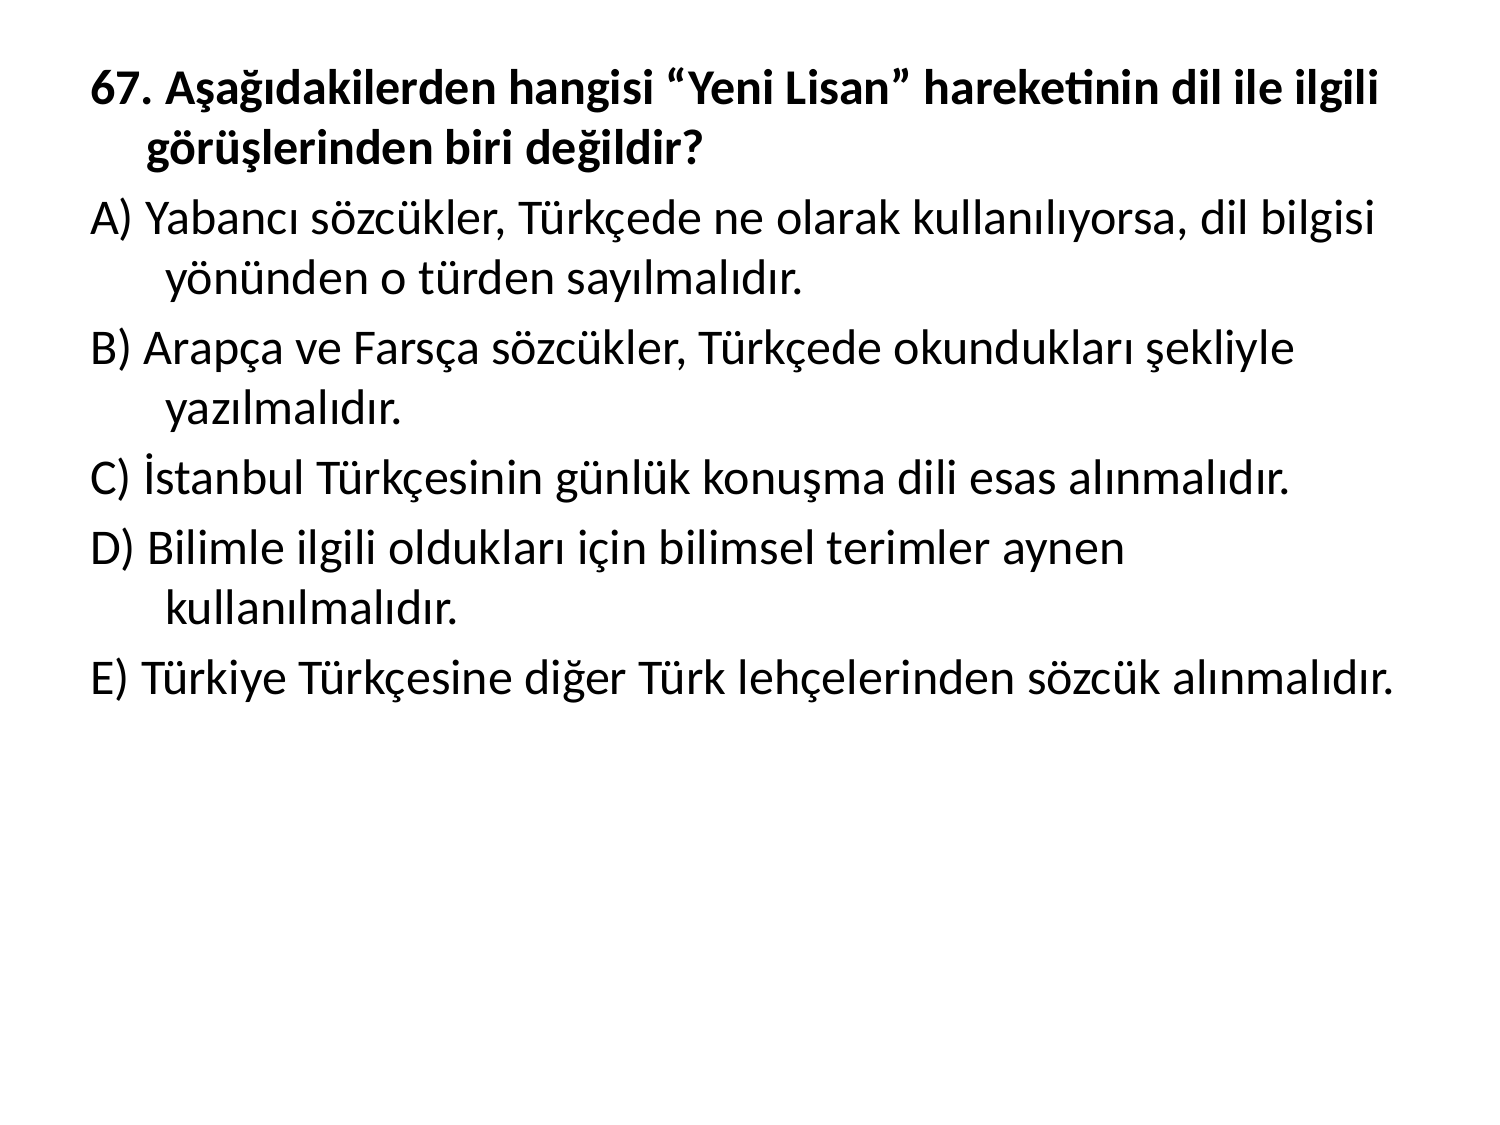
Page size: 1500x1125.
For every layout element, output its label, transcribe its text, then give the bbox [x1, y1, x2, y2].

list 67. Aşağıdakilerden hangisi “Yeni Lisan” hareketinin dil ile ilgili görüşlerinden biri değildir? A) Yabancı sözcükler, Türkçede ne olarak kullanılıyorsa, dil bilgisi yönünden o türden sayılmalıdır. B) Arapça ve Farsça sözcükler, Türkçede okundukları şekliyle yazılmalıdır. C) İstanbul Türkçesinin günlük konuşma dili esas alınmalıdır. D) Bilimle ilgili oldukları için bilimsel terimler aynen kullanılmalıdır. E) Türkiye Türkçesine diğer Türk lehçelerinden sözcük alınmalıdır. [75, 46, 1425, 1079]
